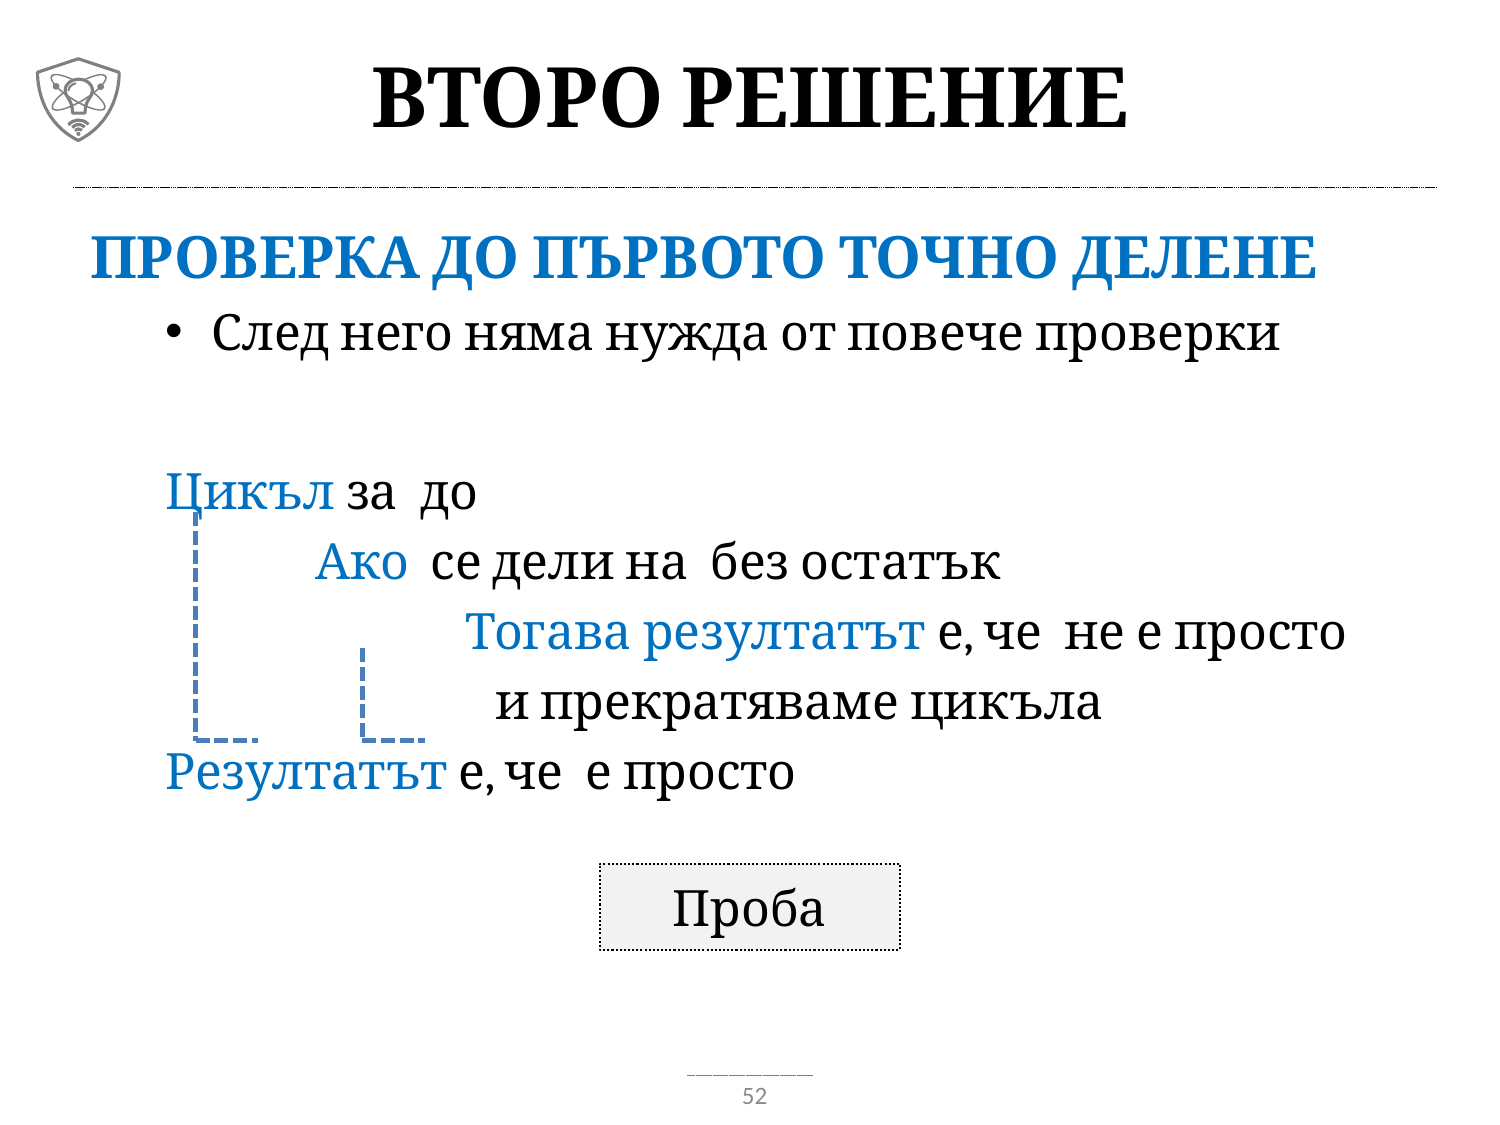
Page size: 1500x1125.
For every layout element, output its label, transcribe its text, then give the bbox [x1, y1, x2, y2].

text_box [195, 512, 259, 741]
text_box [362, 648, 426, 741]
title Второ решение [0, 0, 1500, 188]
slide_number 52 [579, 1065, 930, 1125]
text_box Проба [598, 861, 902, 952]
